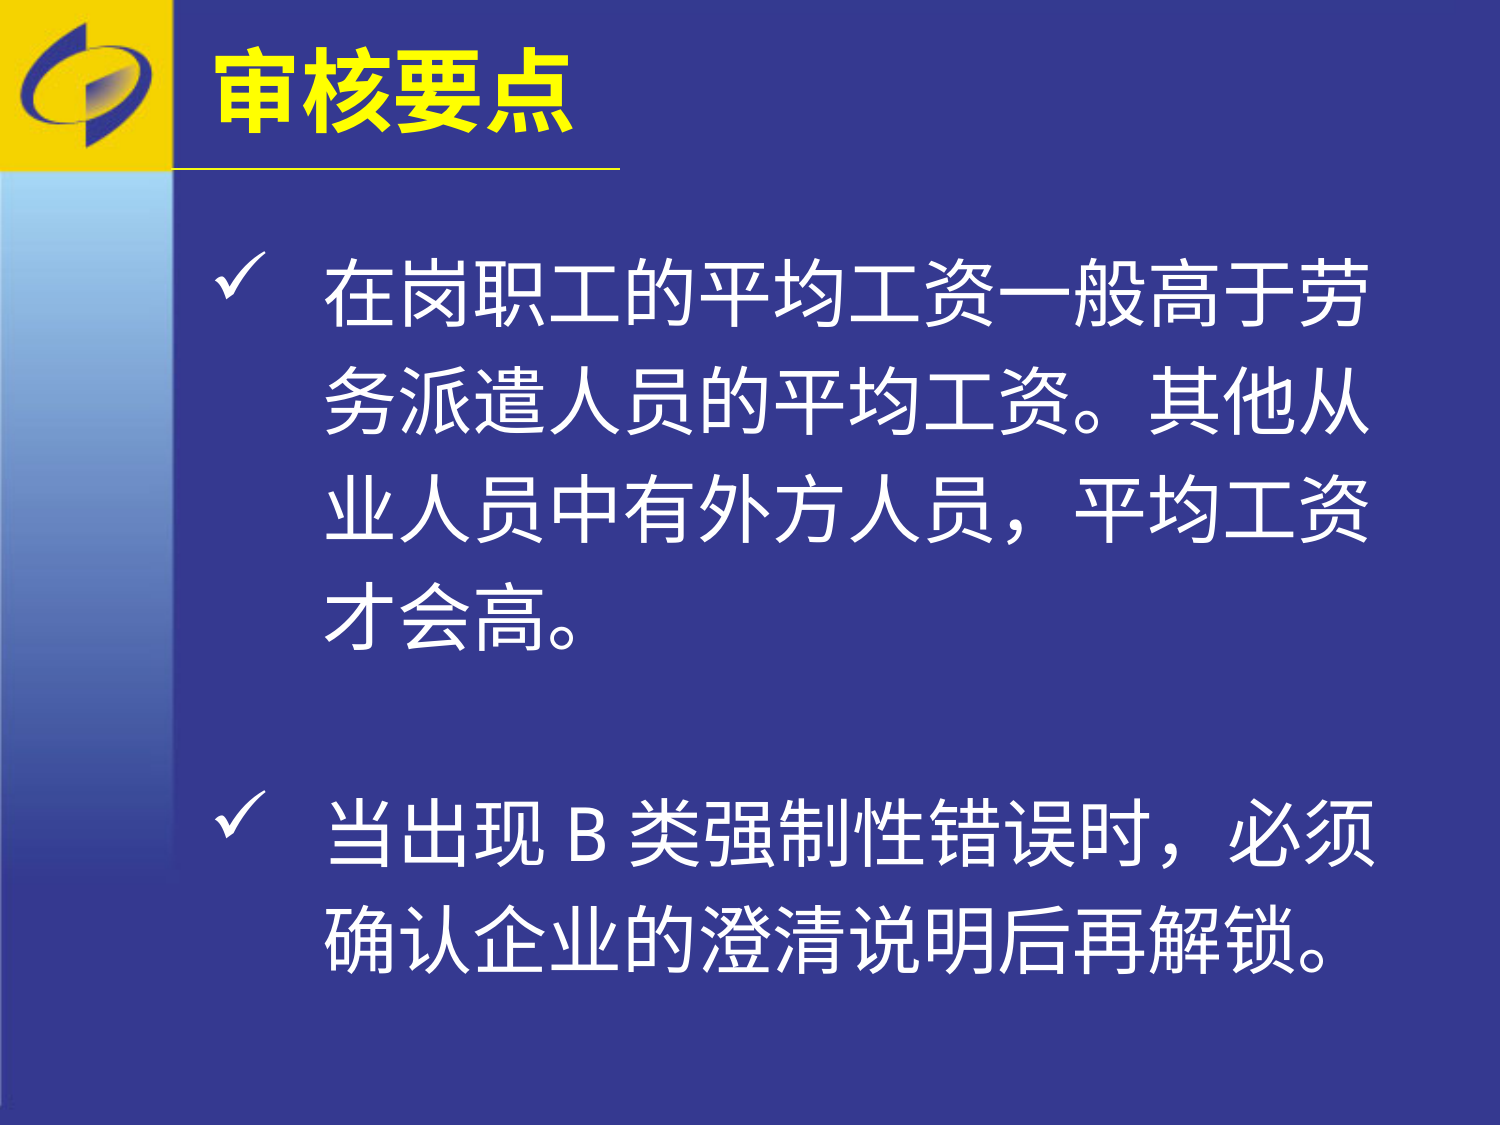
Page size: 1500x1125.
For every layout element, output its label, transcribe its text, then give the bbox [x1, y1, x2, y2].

text_box 在岗职工的平均工资一般高于劳务派遣人员的平均工资。其他从业人员中有外方人员，平均工资才会高。 当出现B类强制性错误时，必须确认企业的澄清说明后再解锁。 [194, 220, 1458, 992]
picture [0, 0, 1500, 1125]
text_box 审核要点 [194, 25, 787, 151]
